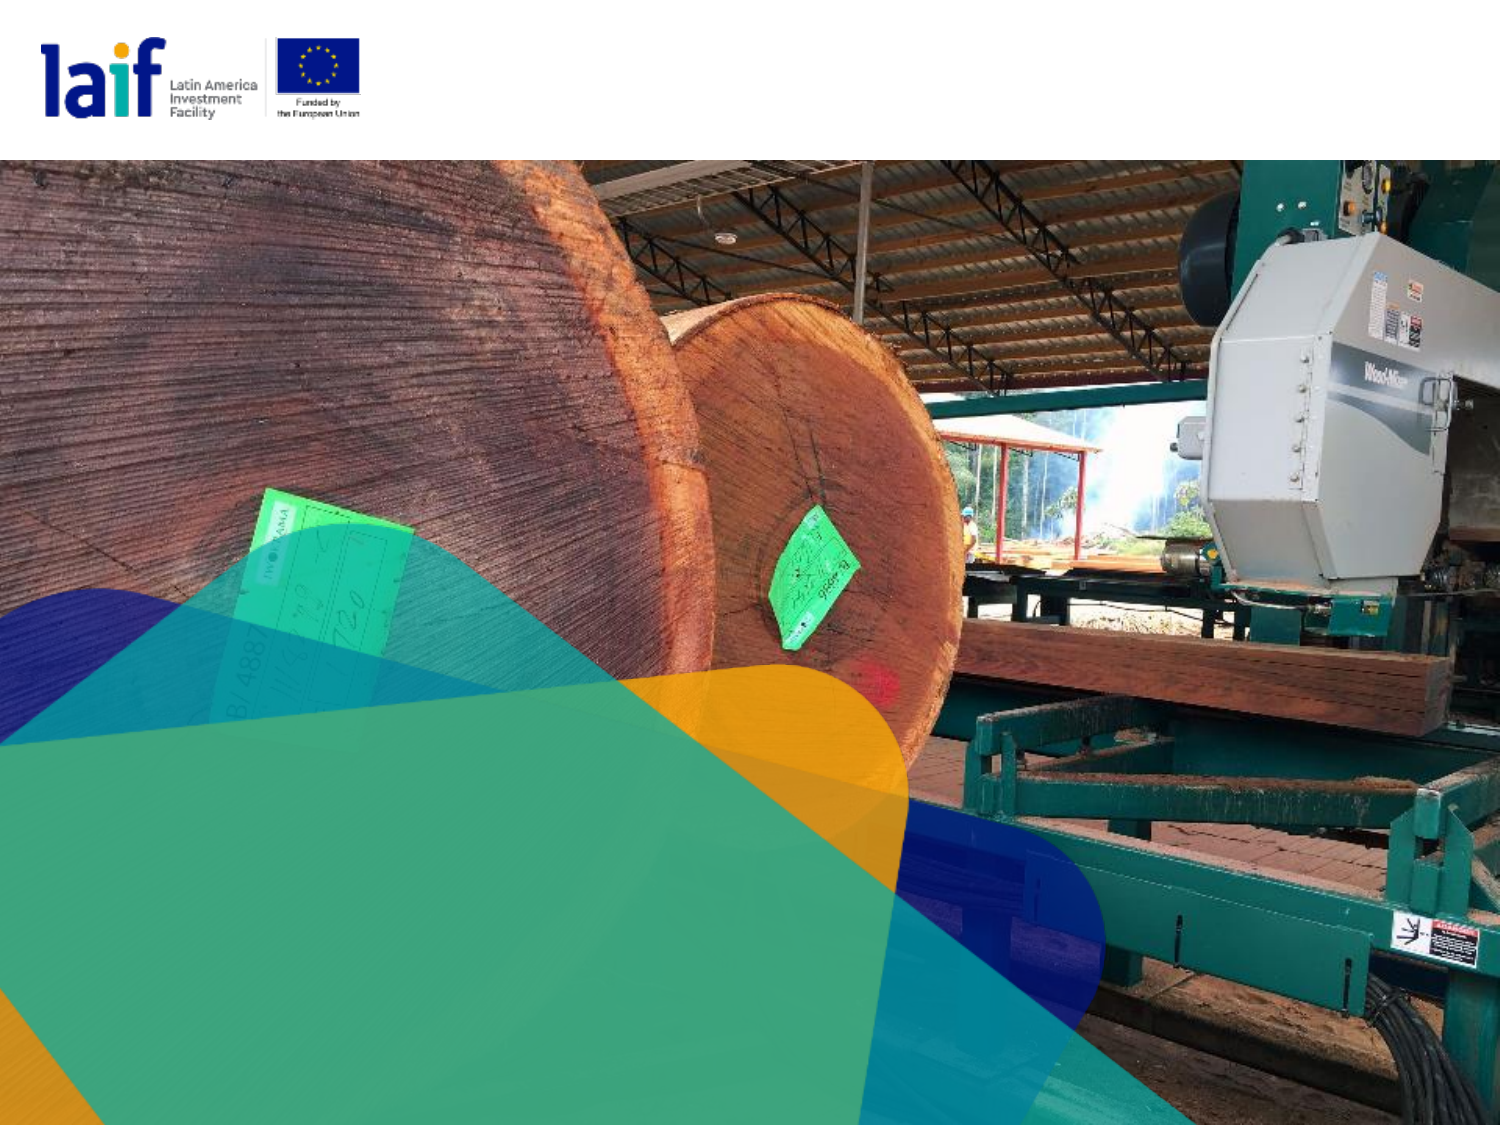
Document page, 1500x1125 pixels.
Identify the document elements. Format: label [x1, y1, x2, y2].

picture [0, 160, 1500, 1125]
picture [41, 37, 361, 120]
